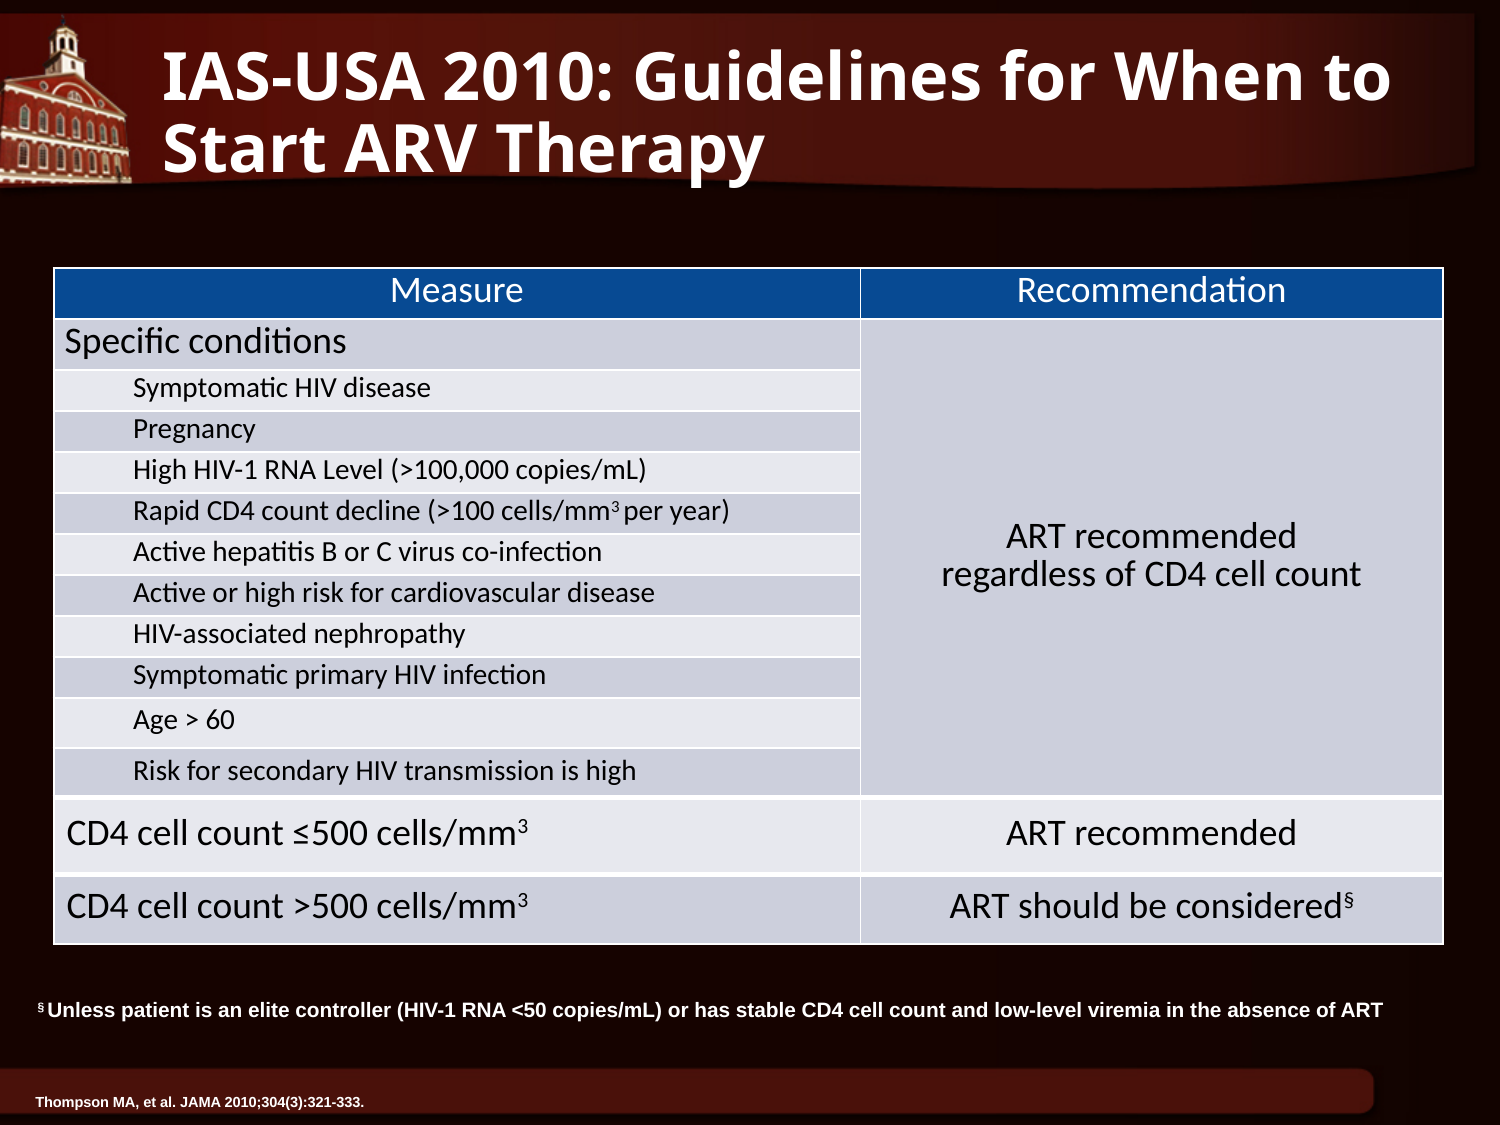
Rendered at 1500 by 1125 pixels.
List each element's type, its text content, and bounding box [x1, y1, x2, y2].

table_header Recommendation [861, 269, 1442, 318]
table_cell Specific conditions [55, 320, 860, 369]
table_cell High HIV-1 RNA Level (>100,000 copies/mL) [55, 453, 860, 492]
table_header Measure [55, 269, 860, 318]
picture [0, 0, 1500, 1125]
table_cell Age > 60 [55, 699, 860, 747]
table_cell Active hepatitis B or C virus co-infection [55, 535, 860, 574]
table_cell ART should be considered§ [861, 877, 1442, 943]
table_cell Active or high risk for cardiovascular disease [55, 576, 860, 615]
text_box Thompson MA, et al. JAMA 2010;304(3):321-333. [20, 1085, 1392, 1119]
table_cell Symptomatic HIV disease [55, 371, 860, 410]
table_cell CD4 cell count >500 cells/mm3 [55, 877, 860, 943]
table_cell ART recommended [861, 800, 1442, 872]
table_cell CD4 cell count ≤500 cells/mm3 [55, 800, 860, 872]
table_cell ART recommended regardless of CD4 cell count [861, 320, 1442, 795]
table_cell Rapid CD4 count decline (>100 cells/mm3 per year) [55, 494, 860, 533]
table_cell HIV-associated nephropathy [55, 617, 860, 656]
title IAS-USA 2010: Guidelines for When to Start ARV Therapy [147, 21, 1425, 210]
table_cell Risk for secondary HIV transmission is high [55, 749, 860, 795]
text_box § Unless patient is an elite controller (HIV-1 RNA <50 copies/mL) or has stable CD4 cell count and low-level viremia in the absence of ART [22, 991, 1477, 1030]
table_cell Symptomatic primary HIV infection [55, 658, 860, 697]
table_cell Pregnancy [55, 412, 860, 451]
